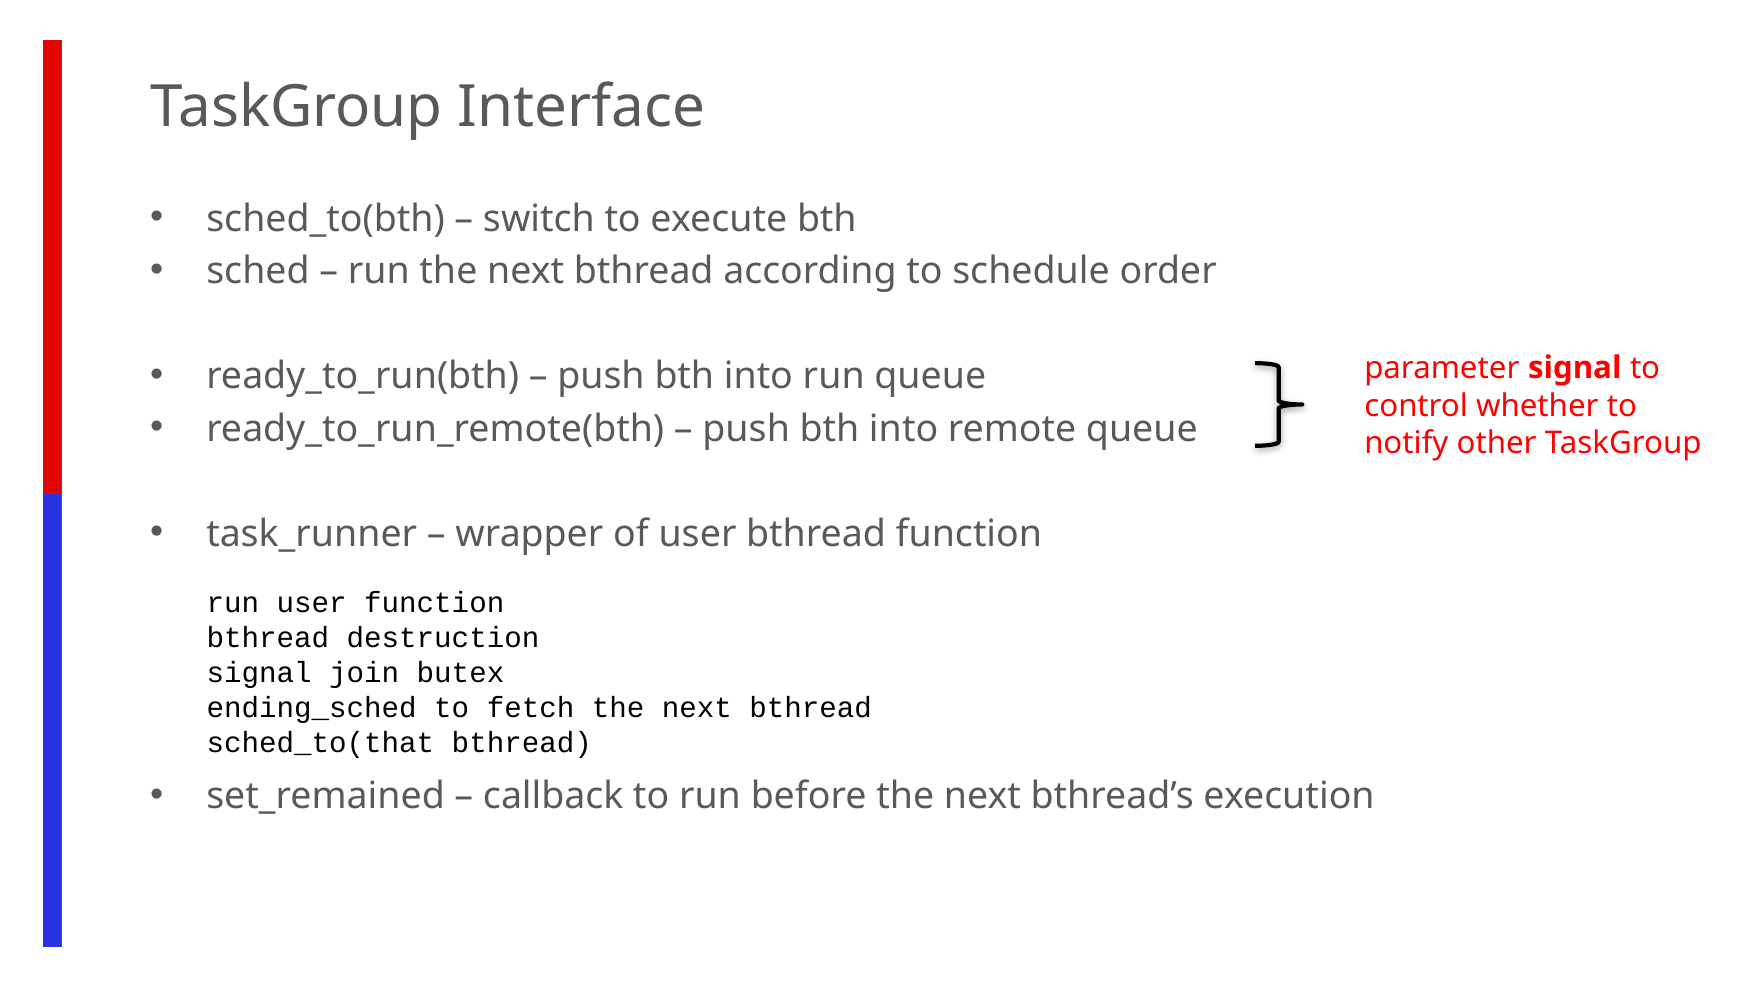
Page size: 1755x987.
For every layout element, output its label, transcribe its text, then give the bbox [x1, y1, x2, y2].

text_box parameter signal to control whether to notify other TaskGroup [1349, 340, 1740, 468]
list sched_to(bth) – switch to execute bth sched – run the next bthread according to schedule order ready_to_run(bth) – push bth into run queue ready_to_run_remote(bth) – push bth into remote queue task_runner – wrapper of user bthread function set_remained – callback to run before the next bthread’s execution [134, 185, 1669, 910]
text_box TaskGroup Interface [135, 60, 1657, 146]
text_box [1255, 361, 1305, 448]
picture [43, 40, 62, 947]
text_box run user function bthread destruction signal join butex ending_sched to fetch the next bthread sched_to(that bthread) [191, 575, 1067, 766]
